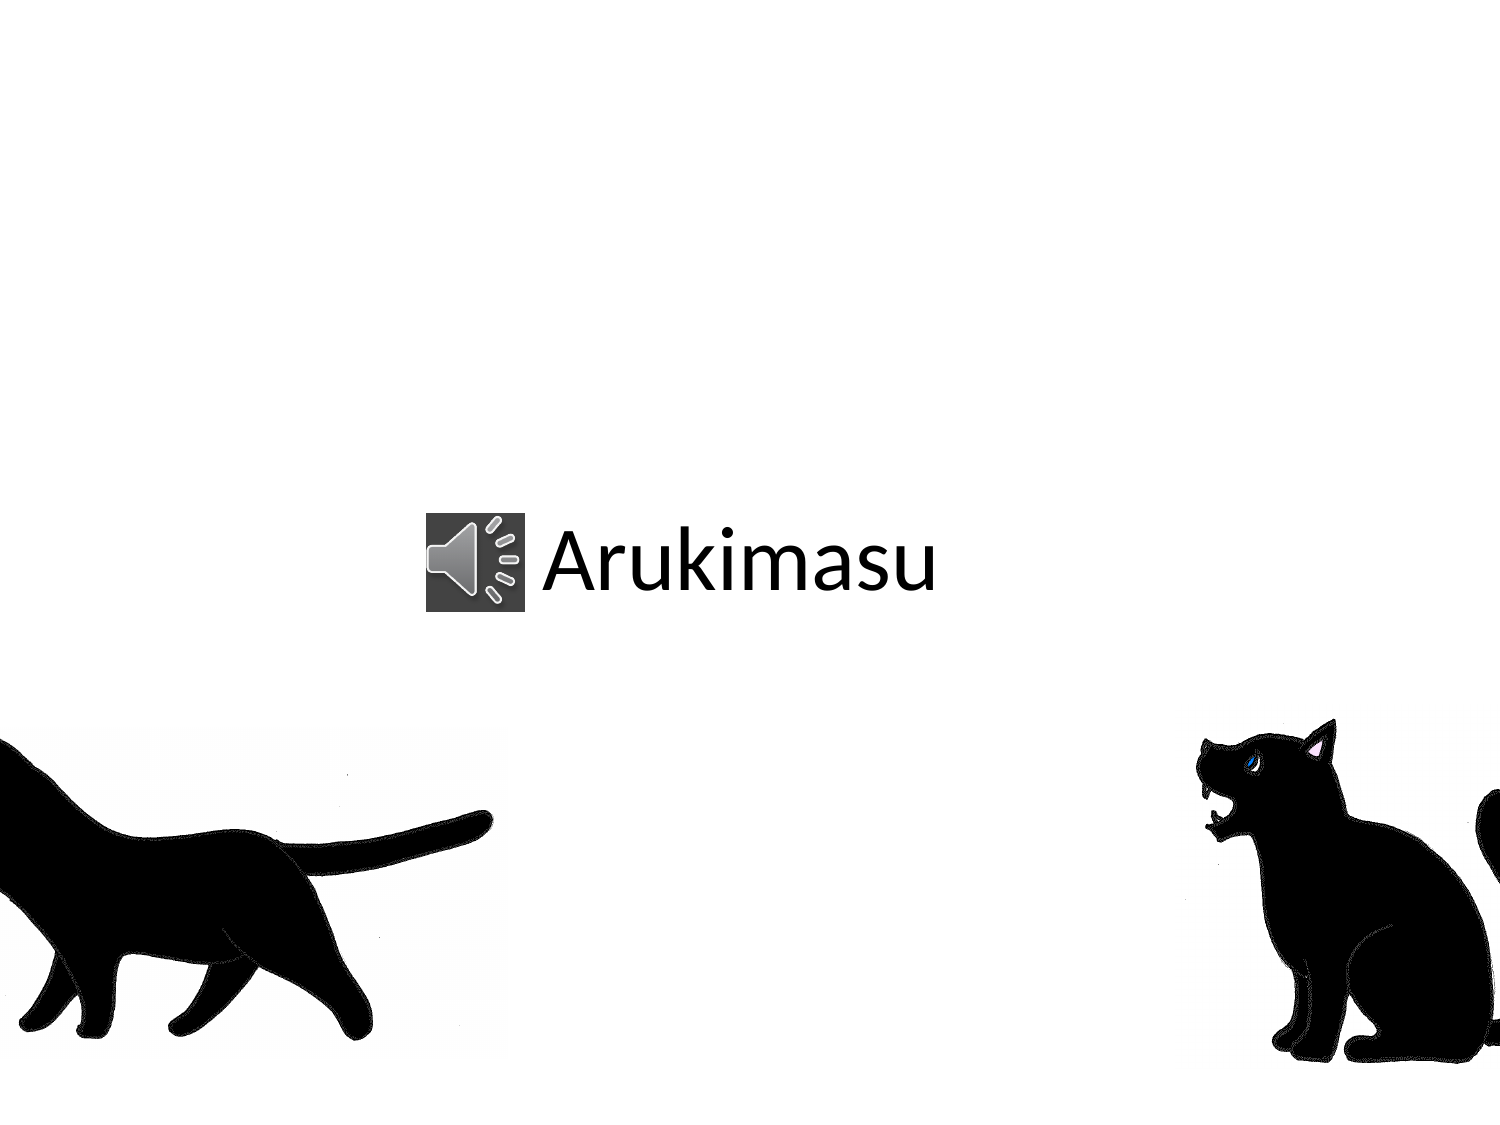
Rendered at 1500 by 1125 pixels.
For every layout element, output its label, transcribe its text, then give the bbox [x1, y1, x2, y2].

text_box Arukimasu [527, 491, 955, 617]
picture [0, 727, 508, 1060]
picture [1174, 703, 1500, 1070]
picture [425, 512, 526, 613]
